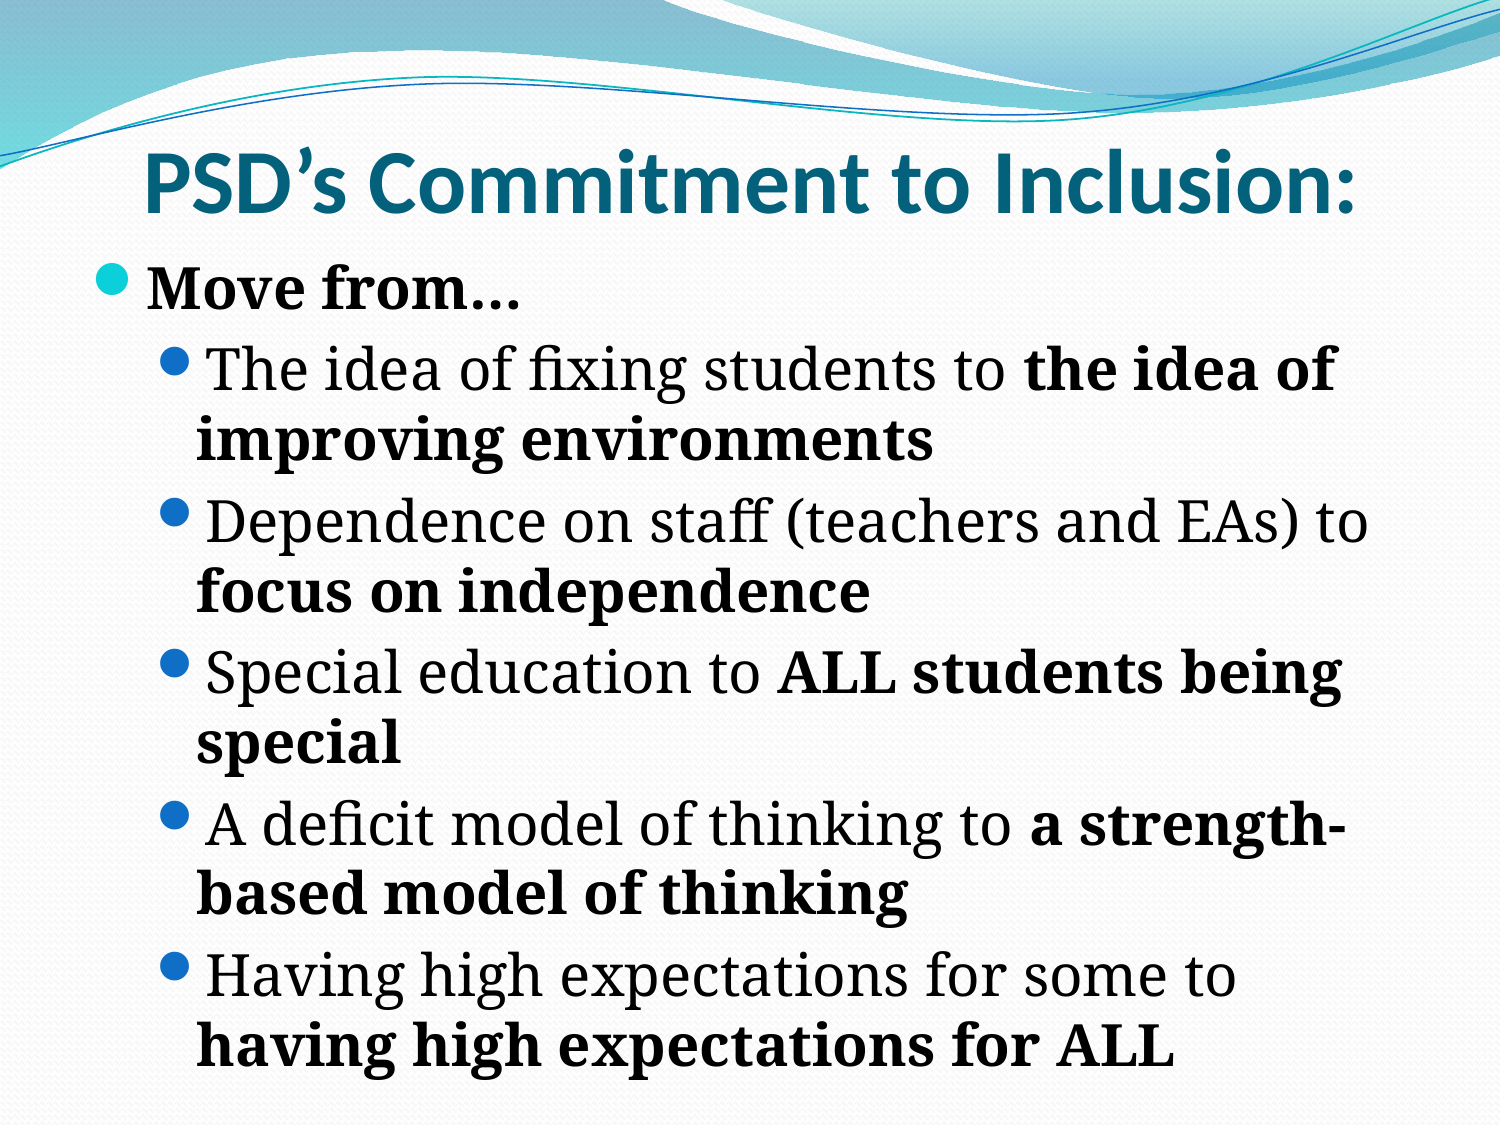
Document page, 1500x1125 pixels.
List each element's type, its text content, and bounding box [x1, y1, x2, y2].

list Move from… The idea of fixing students to the idea of improving environments Dependence on staff (teachers and EAs) to focus on independence Special education to ALL students being special A deficit model of thinking to a strength-based model of thinking Having high expectations for some to having high expectations for ALL [76, 243, 1427, 1125]
title PSD’s Commitment to Inclusion: [76, 66, 1427, 233]
